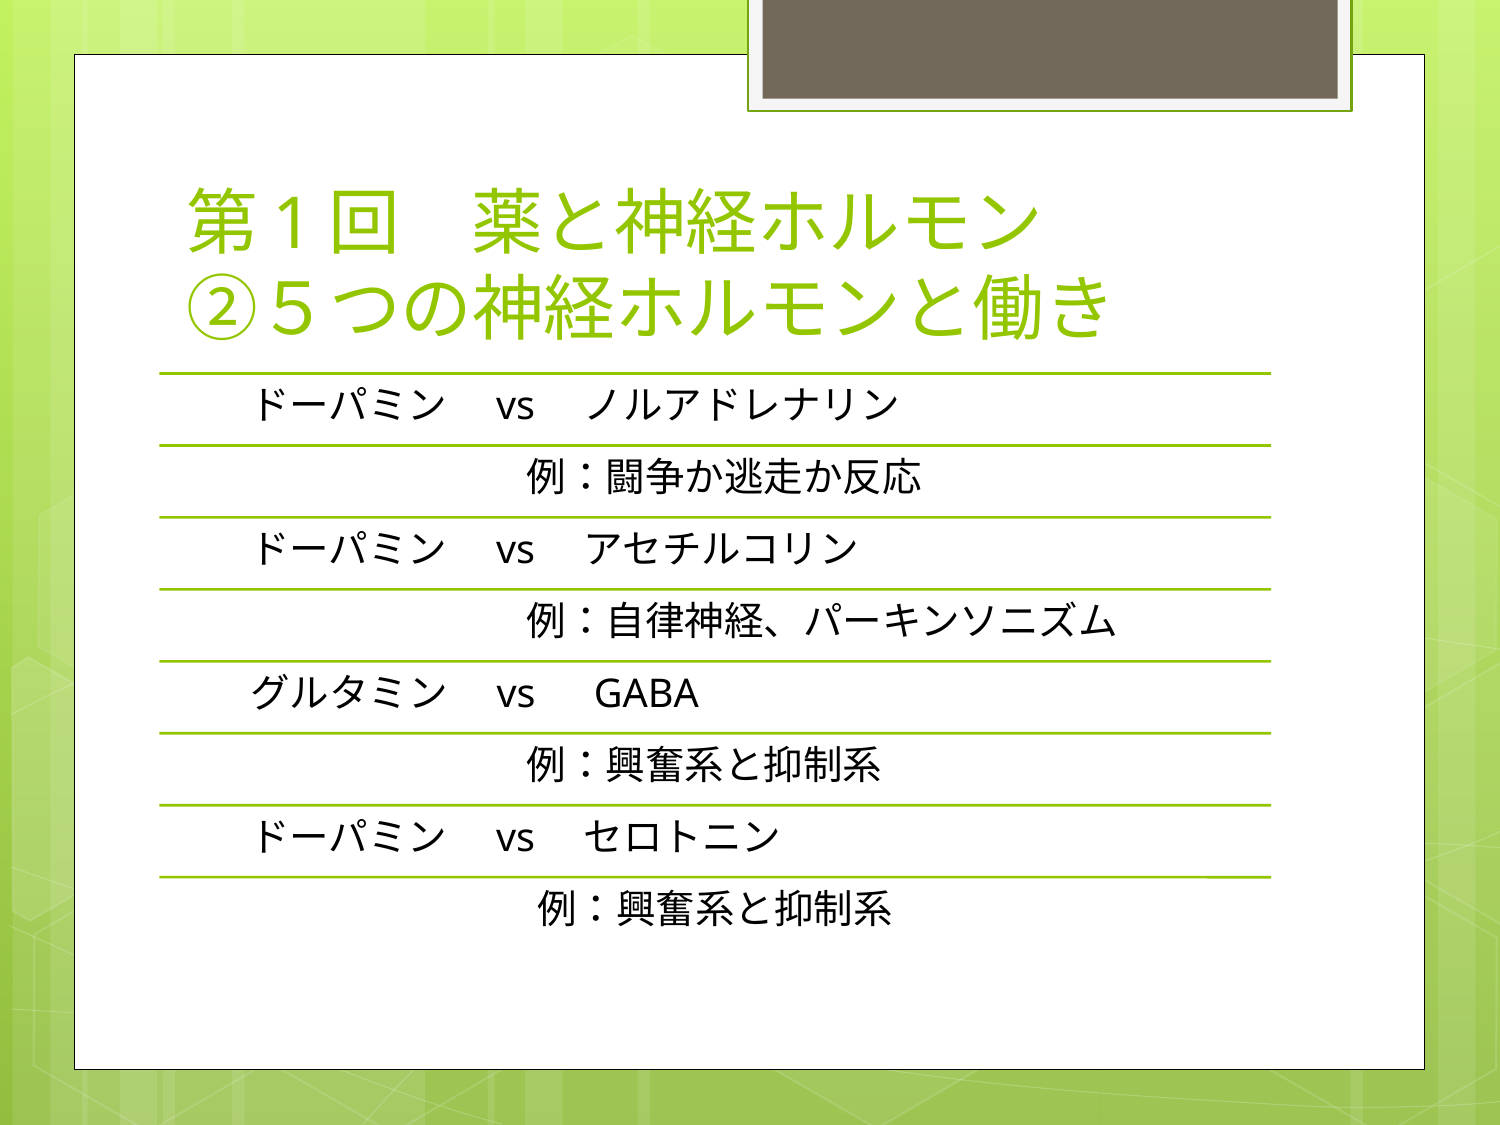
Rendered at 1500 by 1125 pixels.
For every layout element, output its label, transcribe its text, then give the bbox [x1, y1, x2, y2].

title 第1回 薬と神経ホルモン ②５つの神経ホルモンと働き [171, 168, 1324, 357]
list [159, 373, 1272, 950]
